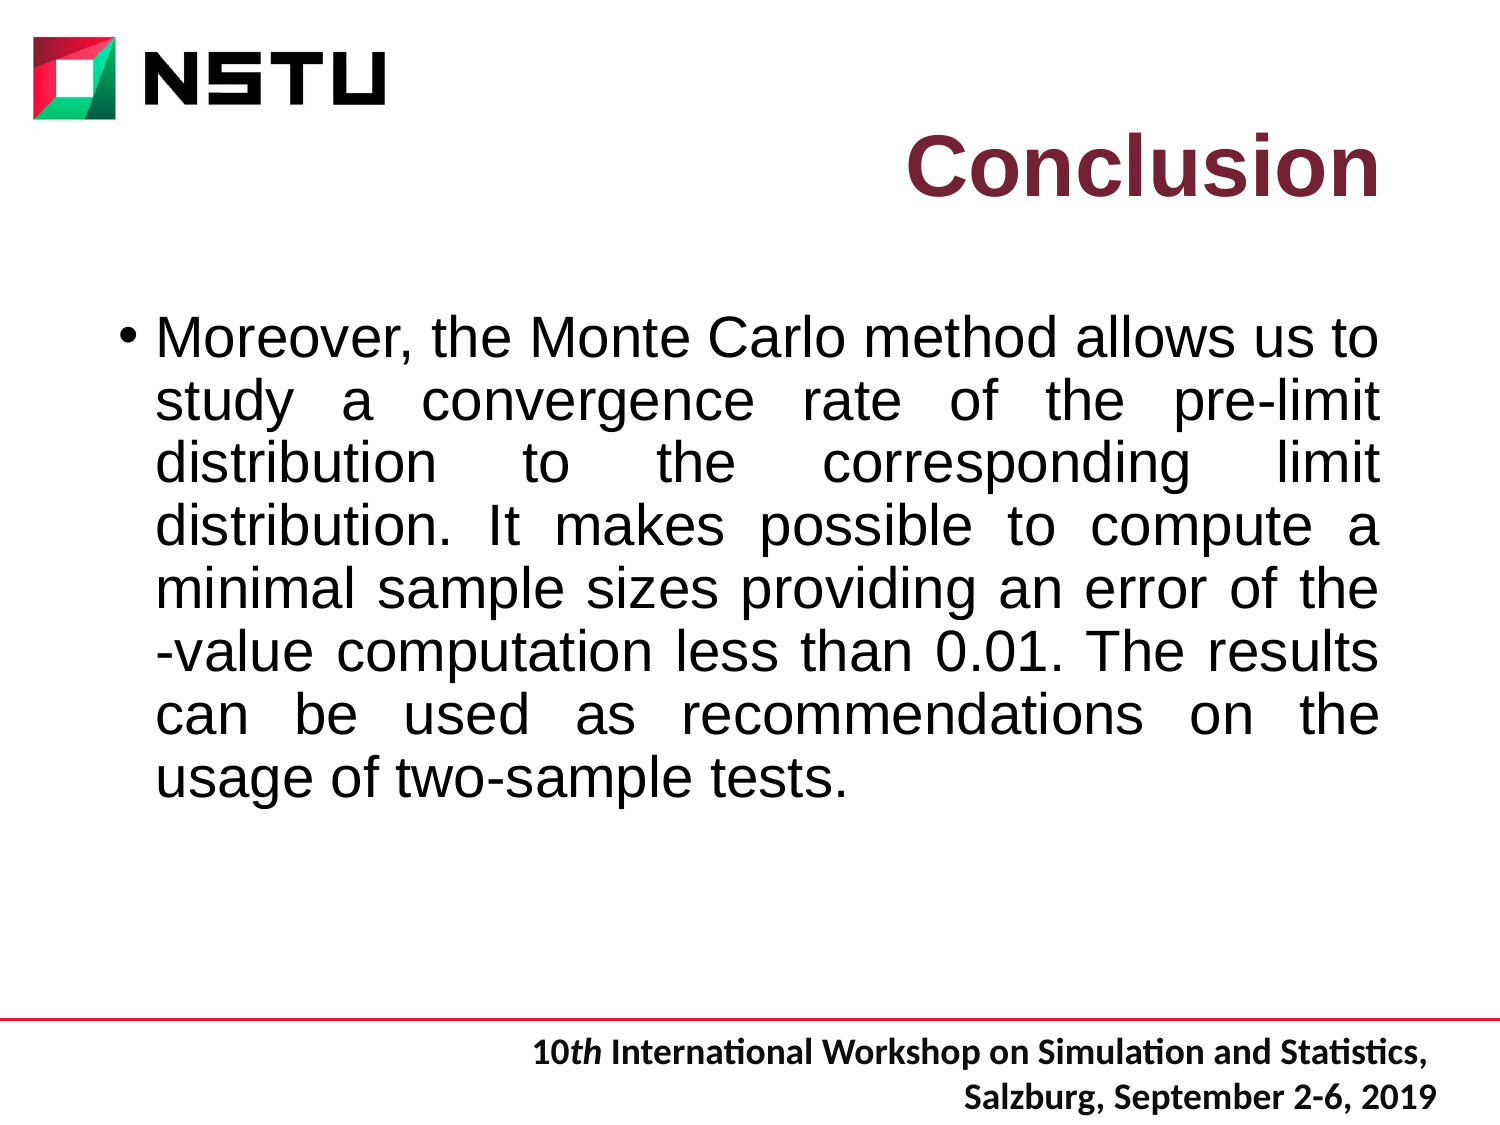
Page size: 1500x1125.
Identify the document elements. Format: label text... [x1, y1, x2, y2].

text_box 10th International Workshop on Simulation and Statistics, Salzburg, September 2-6, 2019 [71, 1020, 1453, 1125]
title Conclusion [103, 59, 1397, 278]
picture [33, 0, 385, 157]
